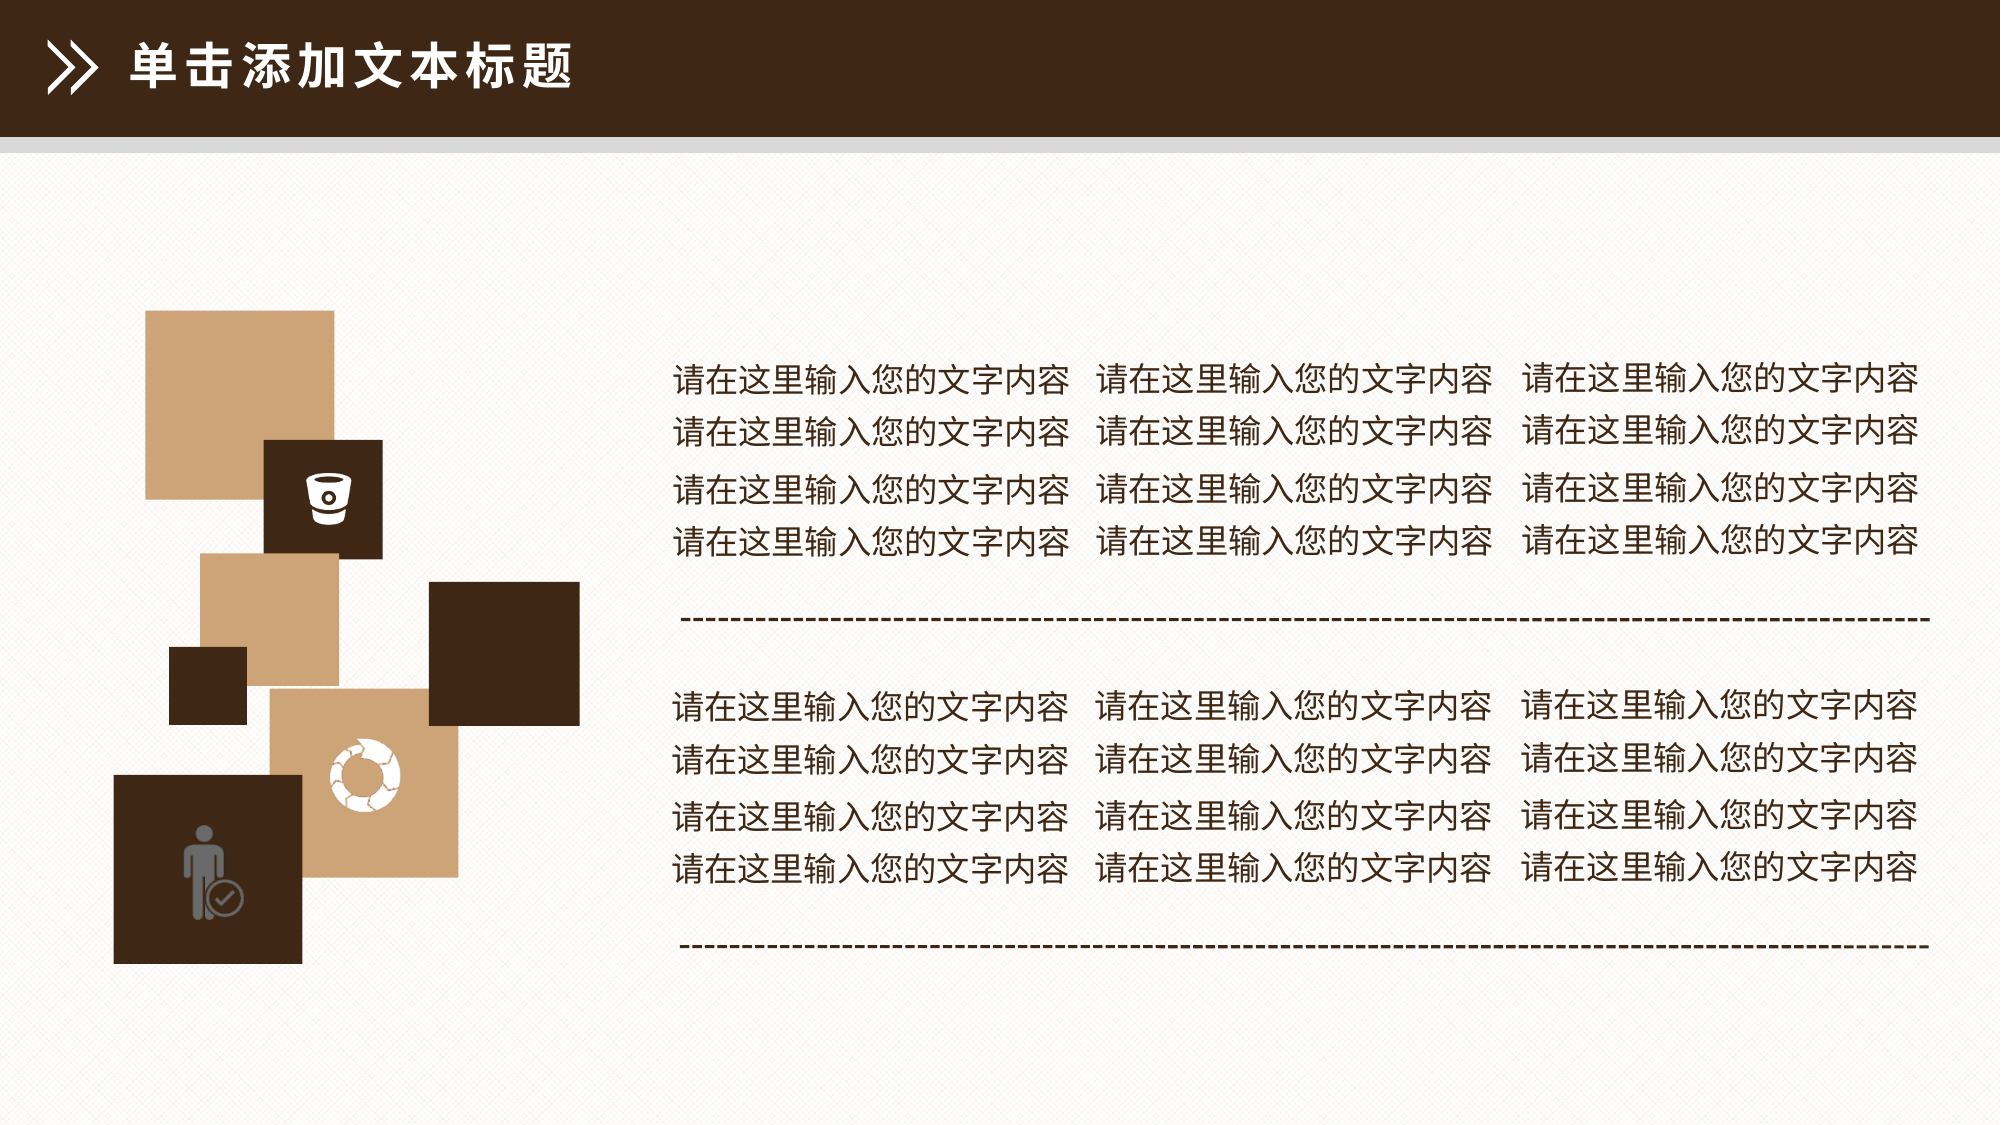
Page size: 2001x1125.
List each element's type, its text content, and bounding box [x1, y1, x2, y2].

text_box [200, 553, 340, 686]
text_box [428, 581, 580, 726]
text_box 单击添加文本标题 [113, 26, 588, 102]
text_box [0, 0, 2000, 136]
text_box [28, 47, 91, 88]
text_box [263, 439, 383, 560]
picture [286, 457, 370, 540]
picture [164, 822, 264, 922]
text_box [1079, 677, 1534, 895]
text_box [169, 646, 247, 725]
text_box [0, 136, 2000, 154]
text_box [657, 351, 1112, 569]
text_box [145, 310, 335, 500]
text_box [113, 774, 303, 964]
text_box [656, 678, 1111, 896]
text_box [1505, 676, 1960, 894]
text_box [1080, 350, 1535, 568]
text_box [1506, 349, 1961, 567]
picture [306, 716, 424, 834]
text_box [269, 688, 459, 878]
